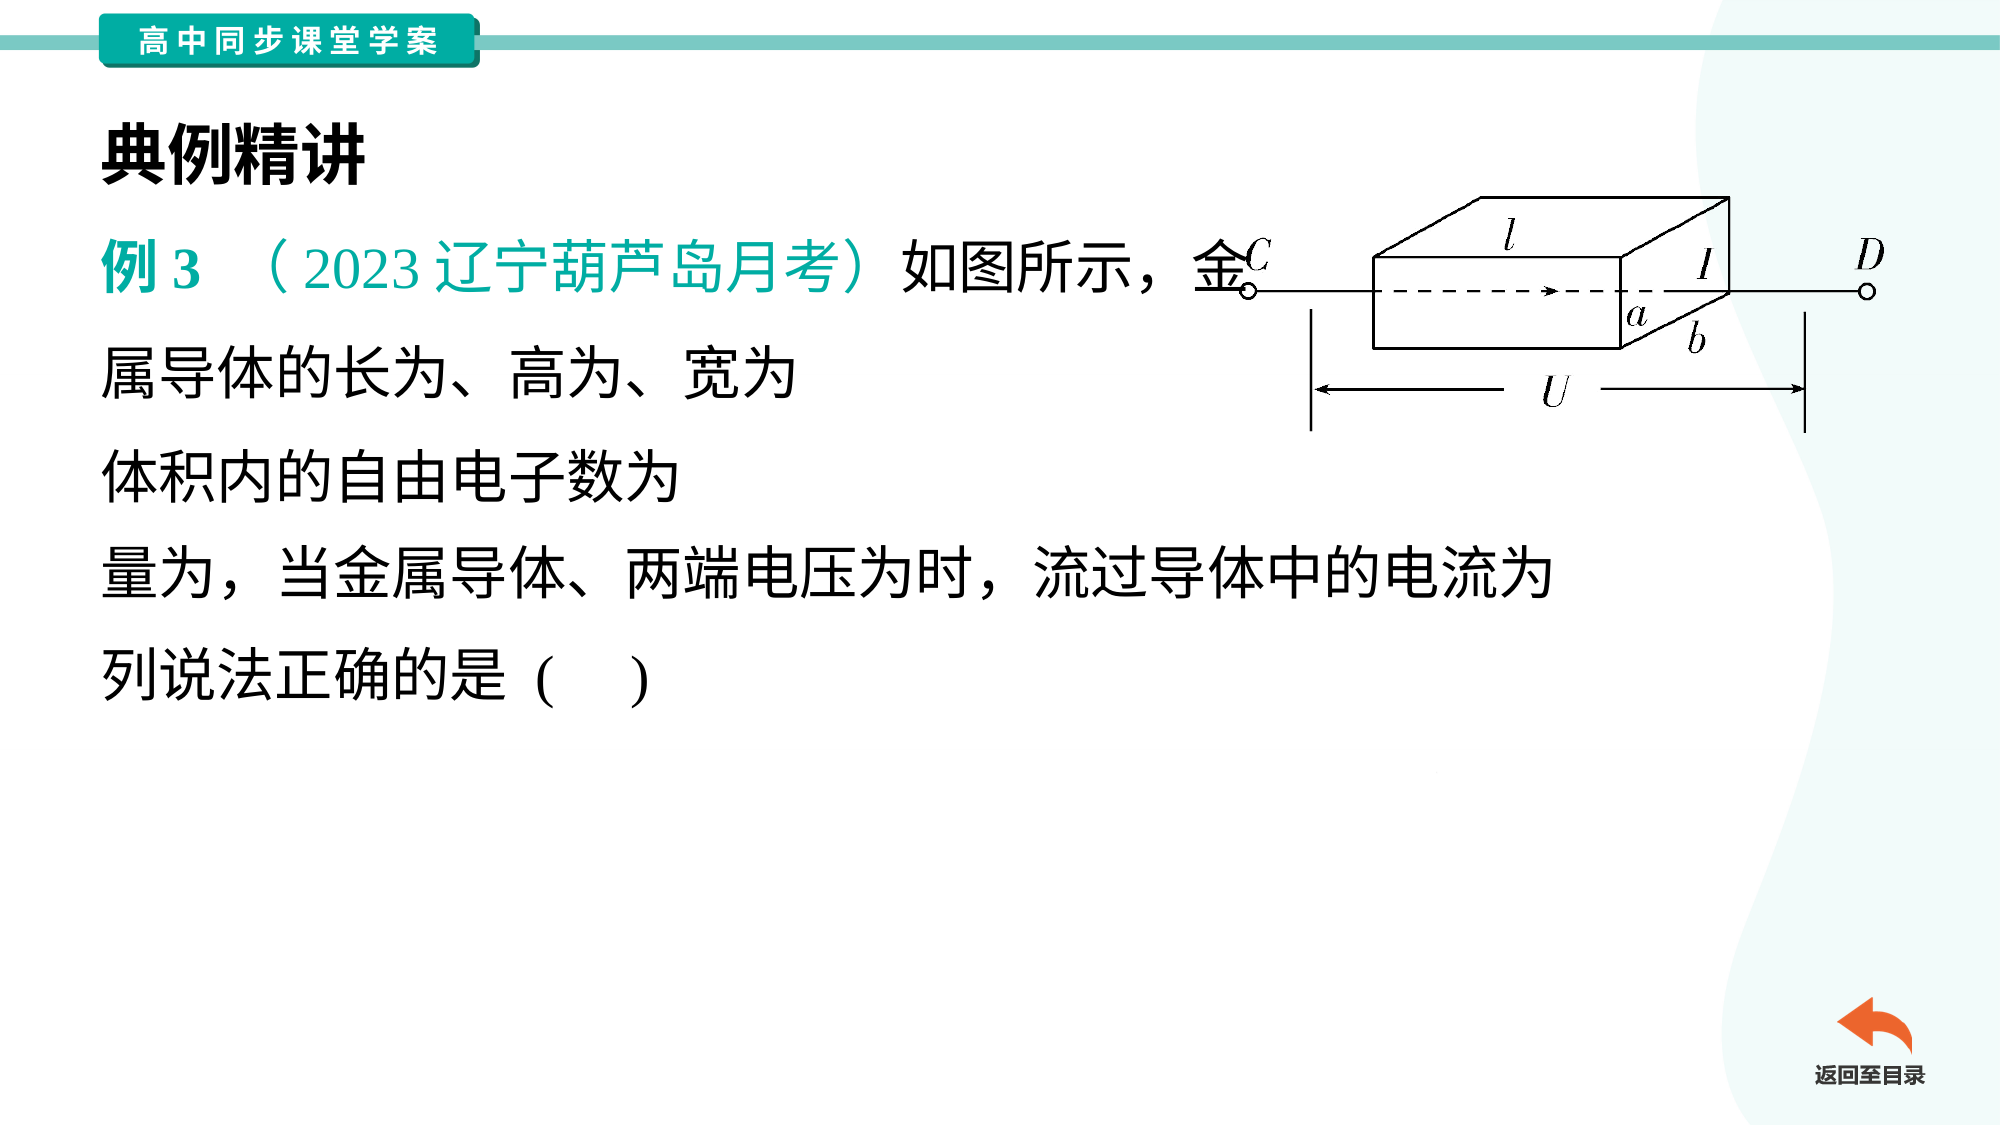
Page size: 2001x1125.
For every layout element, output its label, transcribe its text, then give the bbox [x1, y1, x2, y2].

text_box 典例精讲 [100, 76, 1899, 254]
picture [0, 0, 2000, 1125]
